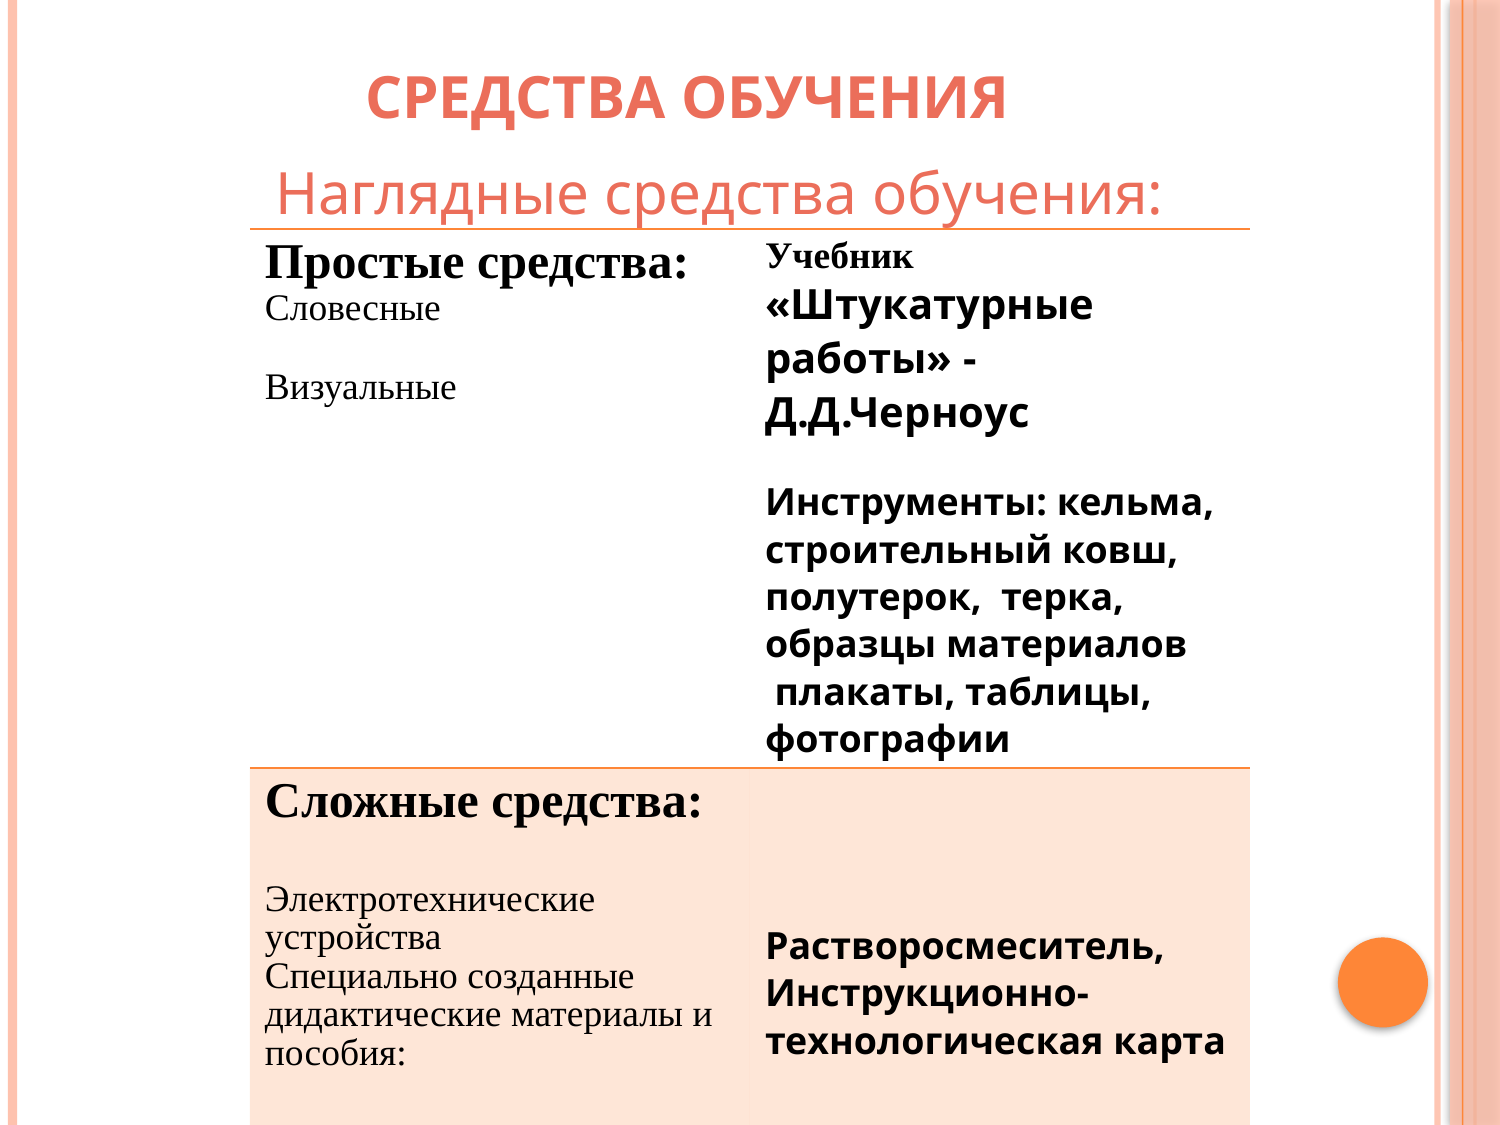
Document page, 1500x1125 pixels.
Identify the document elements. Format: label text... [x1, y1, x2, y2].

title Средства обучения [75, 45, 1300, 138]
table_header Простые средства: Словесные Визуальные [250, 230, 750, 767]
text_box Наглядные средства обучения: [260, 148, 1178, 228]
table_cell Растворосмеситель, Инструкционно- технологическая карта [750, 769, 1250, 1125]
table_cell Сложные средства: Электротехнические устройства Специально созданные дидактические материалы и пособия: [250, 769, 750, 1125]
table_header Учебник «Штукатурные работы» -Д.Д.Черноус Инструменты: кельма, строительный ковш, полутерок, терка, образцы материалов плакаты, таблицы, фотографии [750, 230, 1250, 767]
